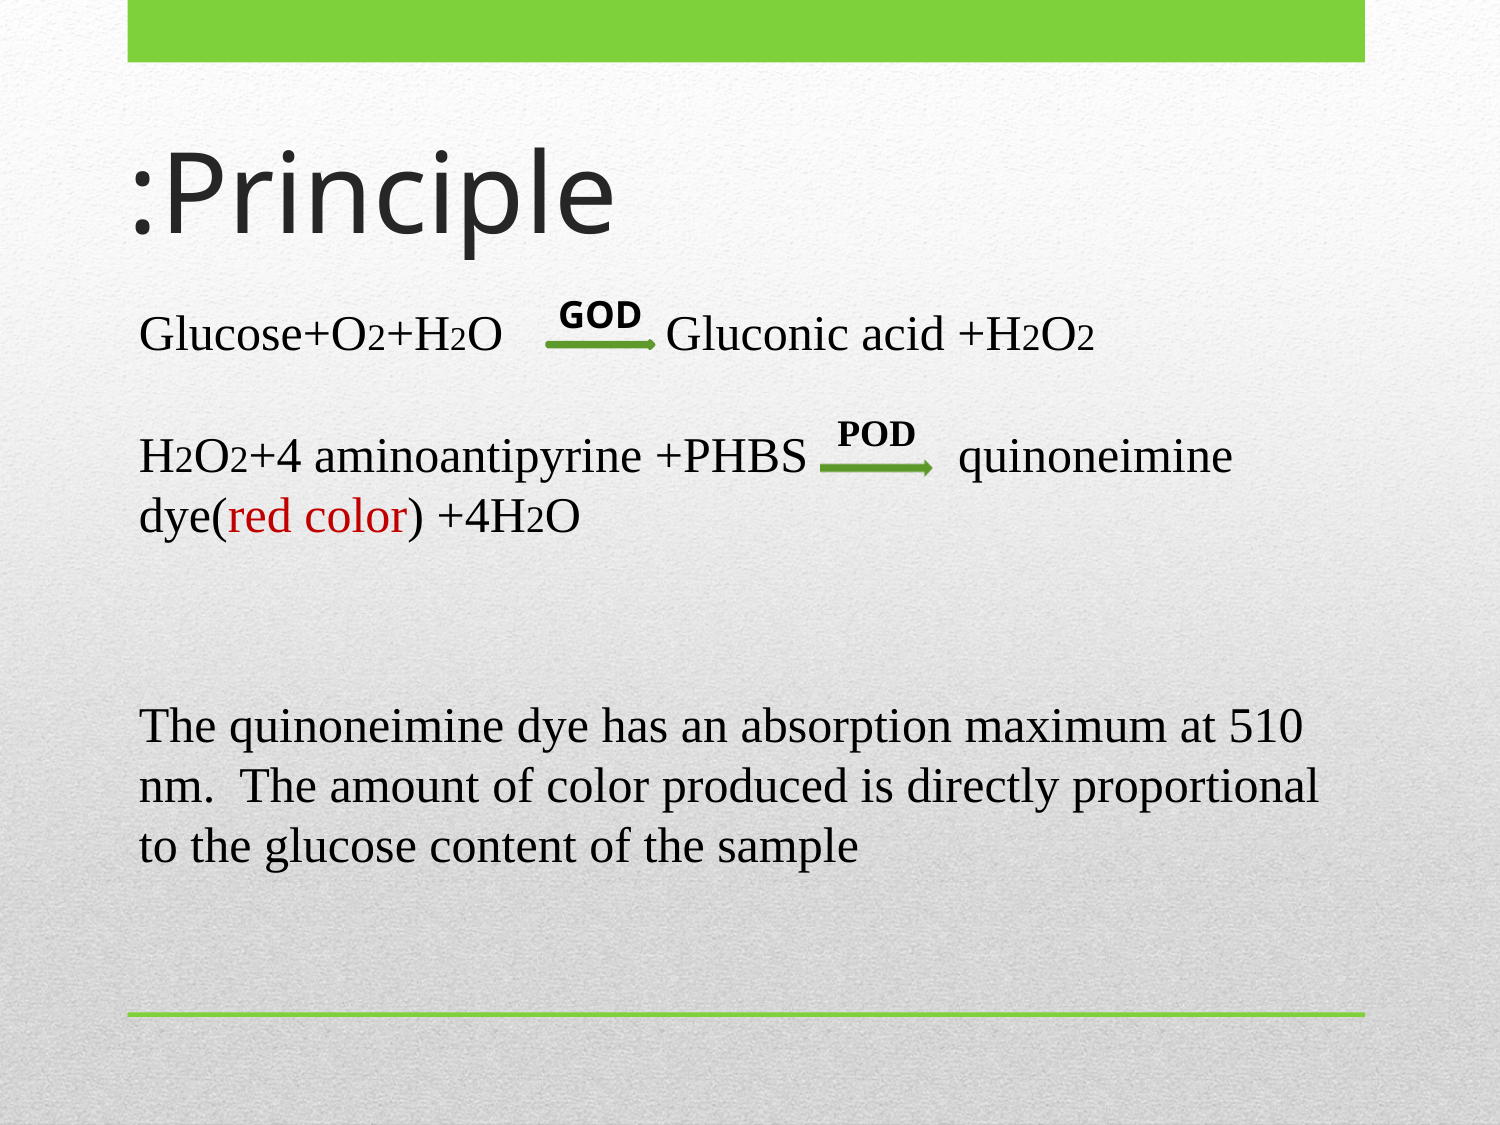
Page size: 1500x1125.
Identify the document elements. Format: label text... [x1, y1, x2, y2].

text_box POD [808, 401, 946, 462]
picture [820, 458, 934, 478]
text_box GOD [519, 283, 682, 344]
list Glucose+O2+H2O Gluconic acid +H2O2 H2O2+4 aminoantipyrine +PHBS quinoneimine dye(red color) +4H2O The quinoneimine dye has an absorption maximum at 510 nm. The amount of color produced is directly proportional to the glucose content of the sample [123, 219, 1362, 954]
text_box [545, 344, 656, 351]
title Principle: [112, 1, 1225, 264]
